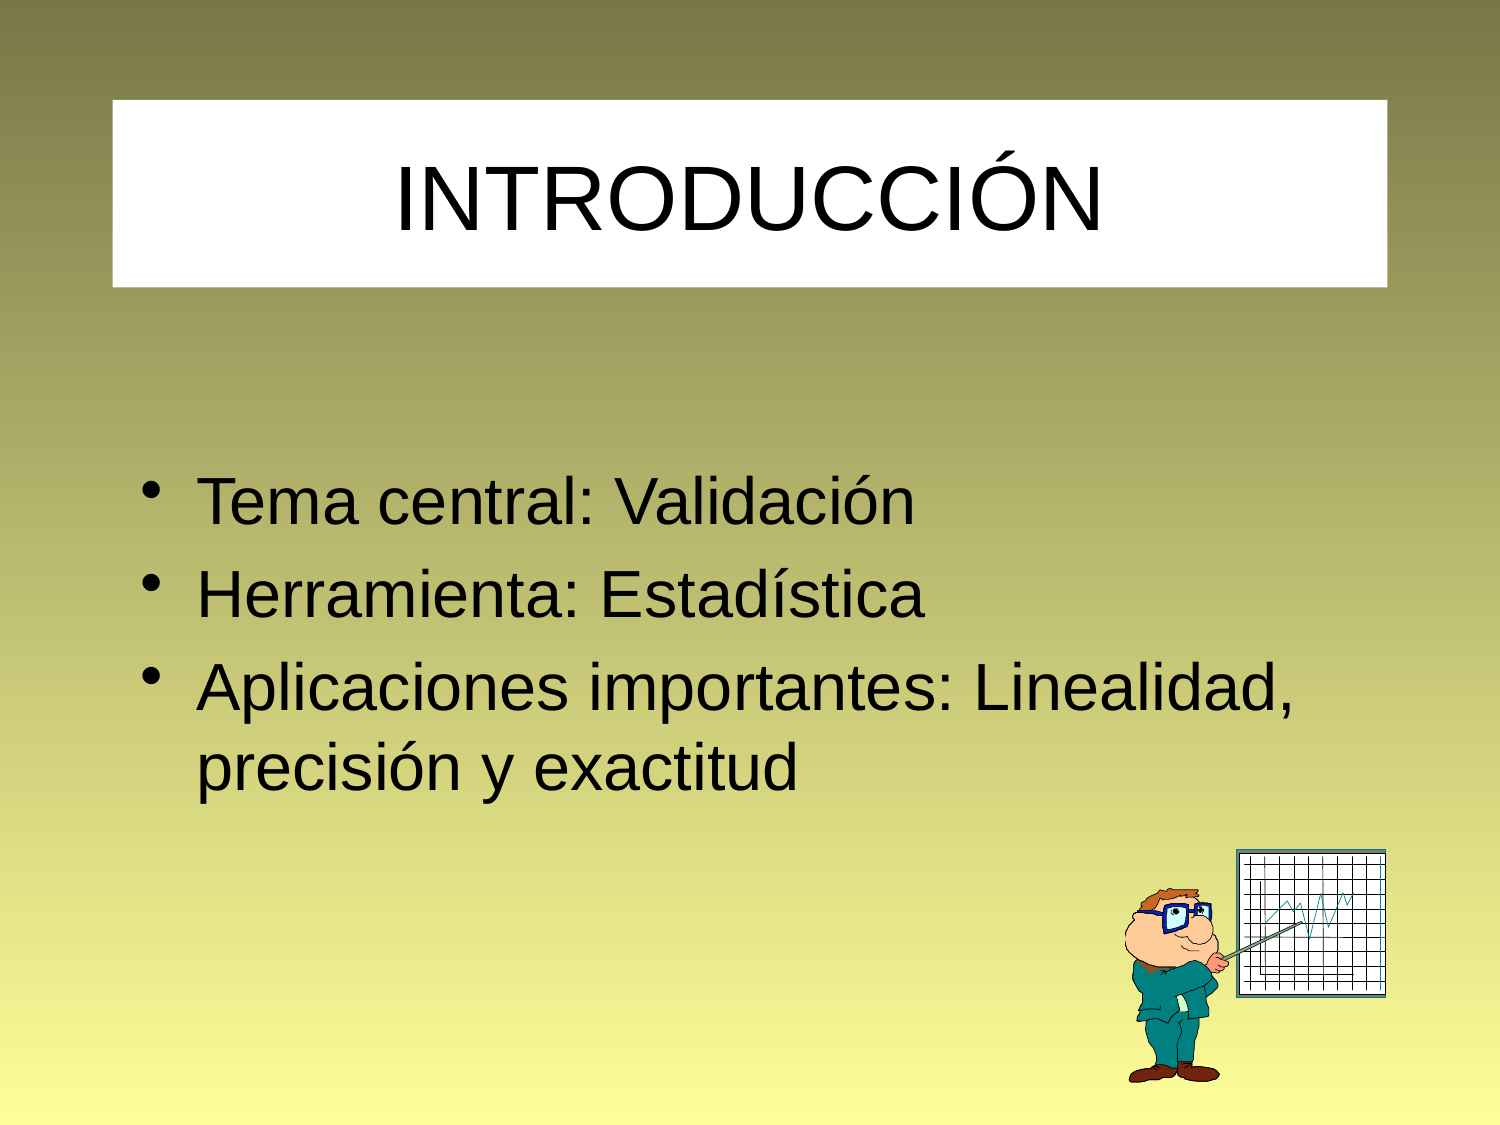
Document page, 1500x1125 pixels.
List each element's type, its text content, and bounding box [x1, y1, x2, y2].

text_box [1124, 849, 1387, 1083]
title INTRODUCCIÓN [112, 99, 1388, 288]
list Tema central: Validación Herramienta: Estadística Aplicaciones importantes: Linealidad, precisión y exactitud [124, 449, 1401, 1125]
